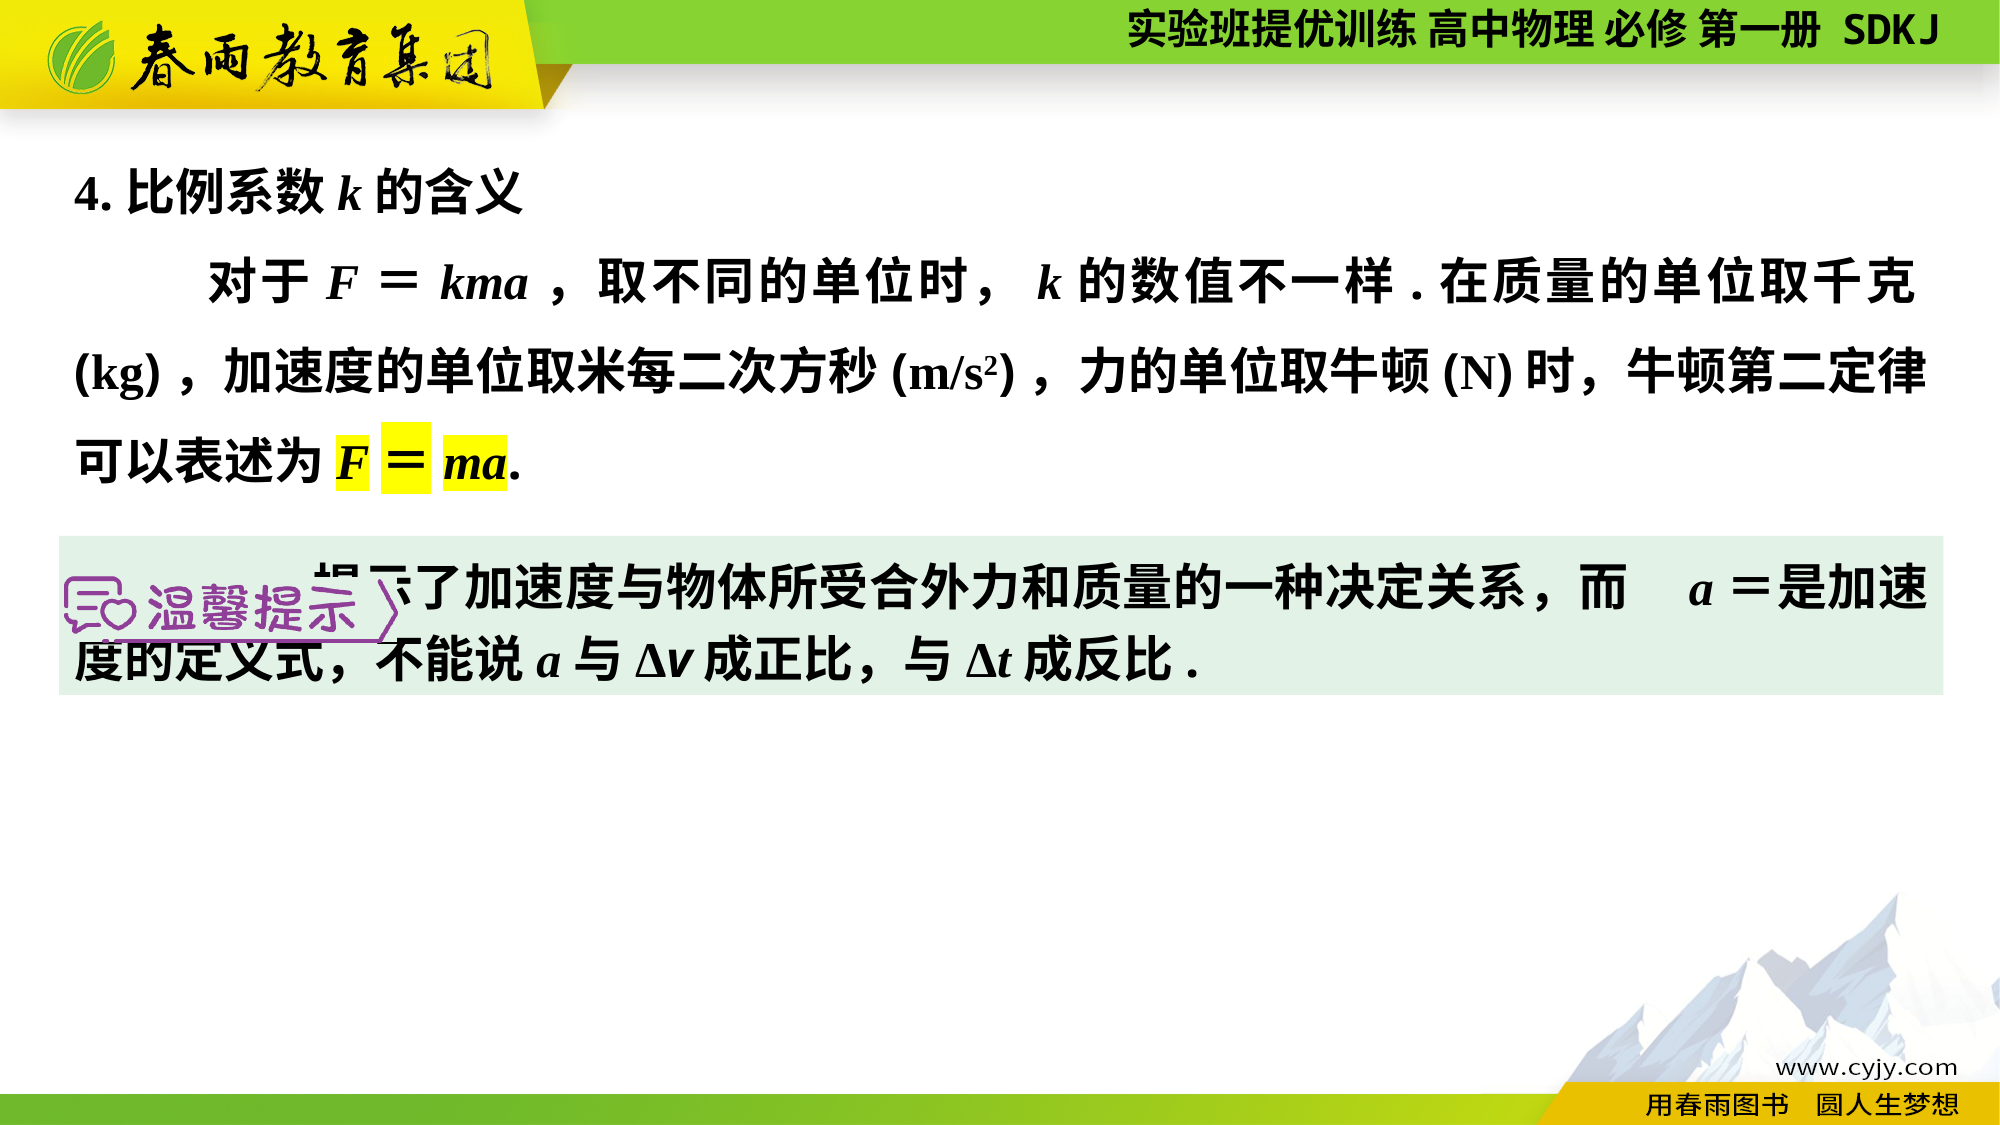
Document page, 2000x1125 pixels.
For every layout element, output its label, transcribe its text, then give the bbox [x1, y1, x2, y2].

picture [0, 0, 2000, 1125]
list 4.比例系数k的含义 对于F＝kma，取不同的单位时，k的数值不一样.在质量的单位取千克(kg)，加速度的单位取米每二次方秒(m/s2)，力的单位取牛顿(N)时，牛顿第二定律可以表述为F＝ma. [59, 122, 1944, 502]
